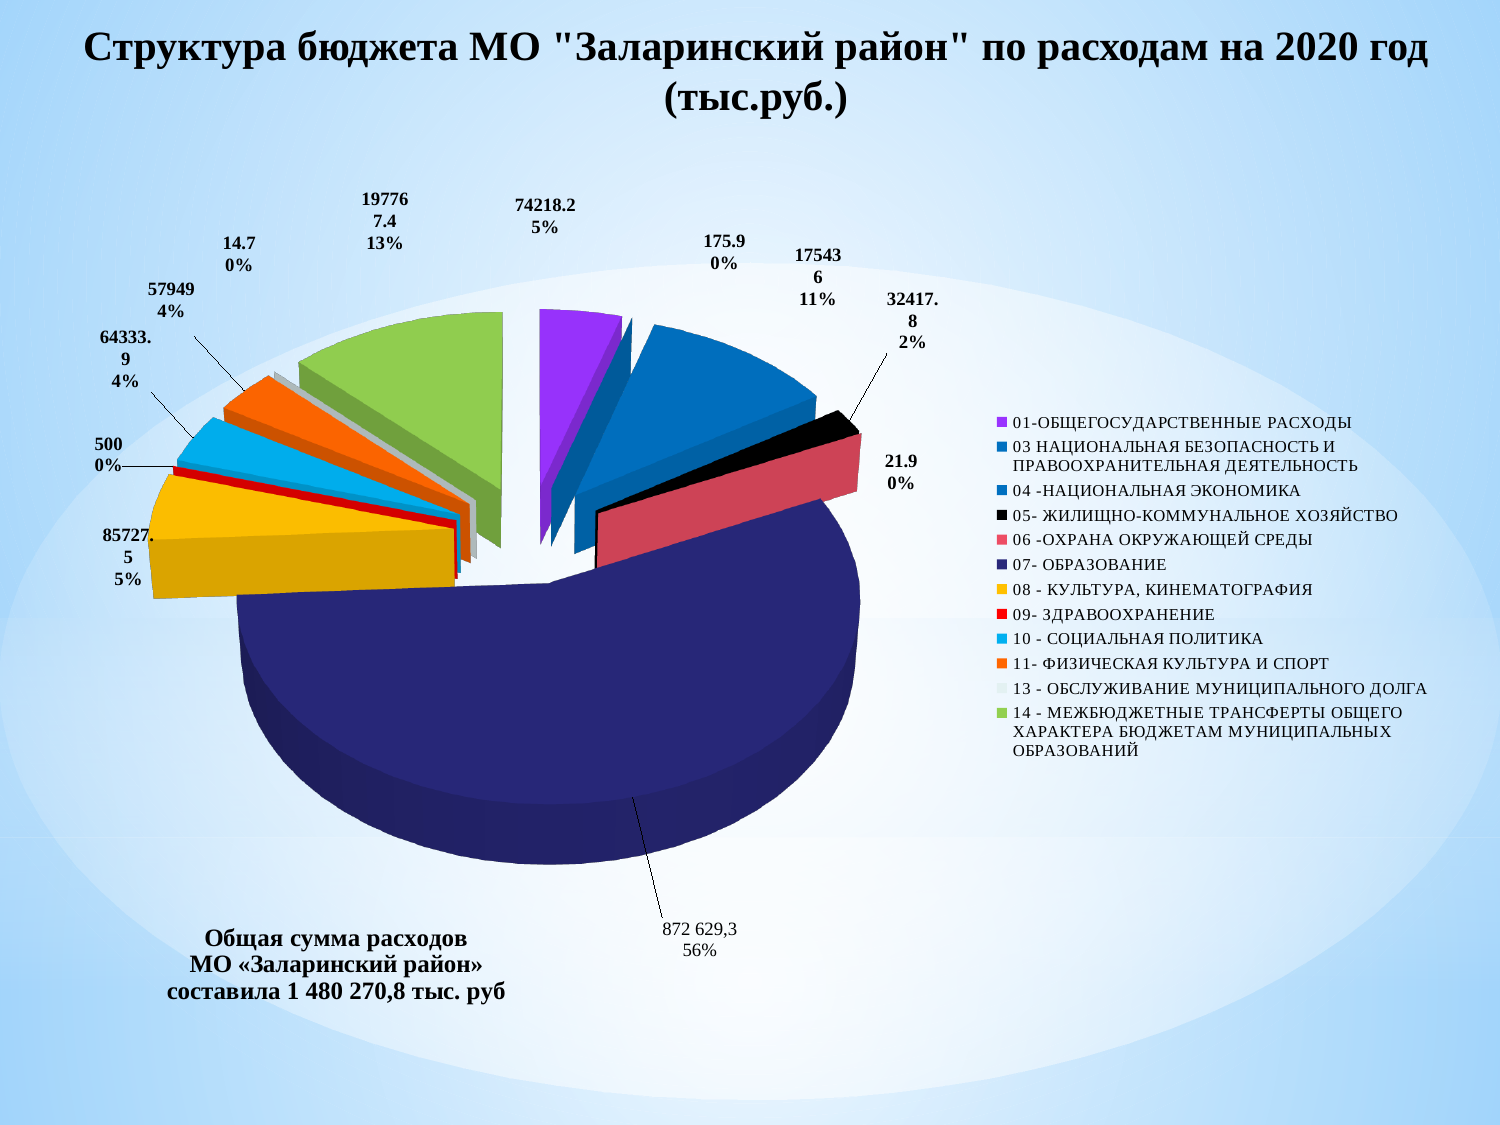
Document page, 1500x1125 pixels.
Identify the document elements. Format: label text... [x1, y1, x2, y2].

text_box Структура бюджета МО "Заларинский район" по расходам на 2020 год (тыс.руб.) [53, 11, 1459, 127]
chart [41, 89, 1448, 1083]
